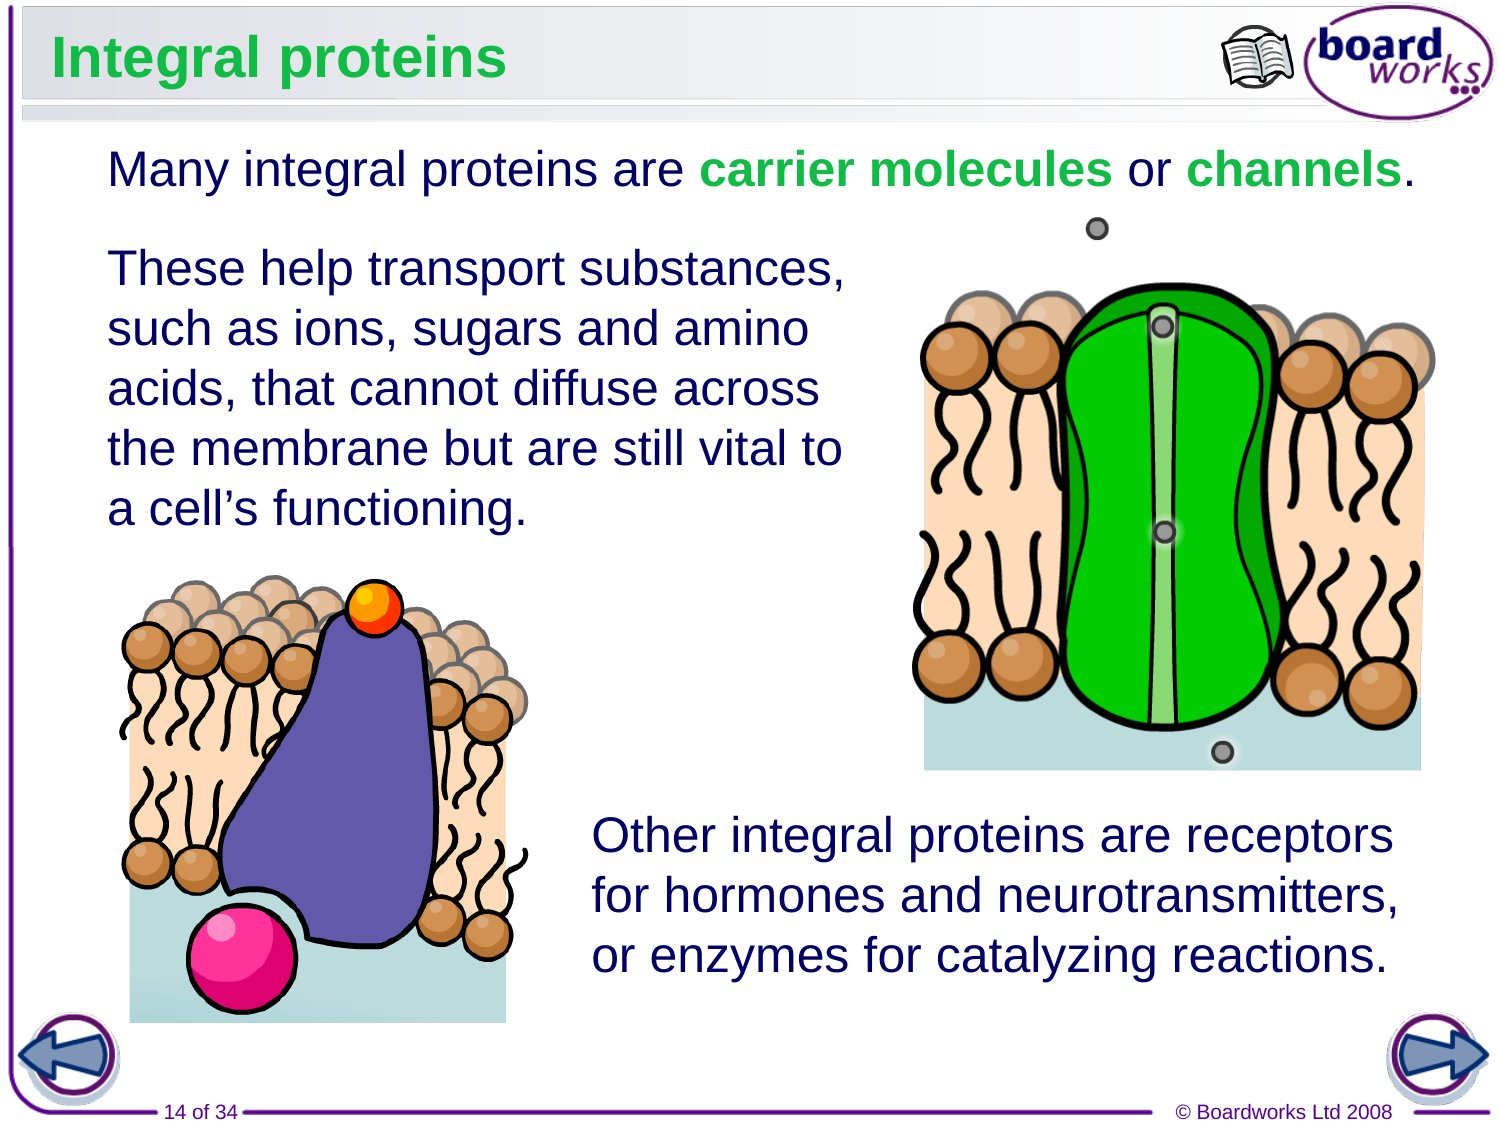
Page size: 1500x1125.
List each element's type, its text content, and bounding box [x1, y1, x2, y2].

text_box These help transport substances, such as ions, sugars and amino acids, that cannot diffuse across the membrane but are still vital to a cell’s functioning. [92, 228, 880, 543]
text_box Other integral proteins are receptors for hormones and neurotransmitters, or enzymes for catalyzing reactions. [576, 795, 1461, 990]
picture [0, 0, 1500, 1125]
text_box Many integral proteins are carrier molecules or channels. [92, 128, 1500, 204]
title Integral proteins [36, 8, 1225, 99]
